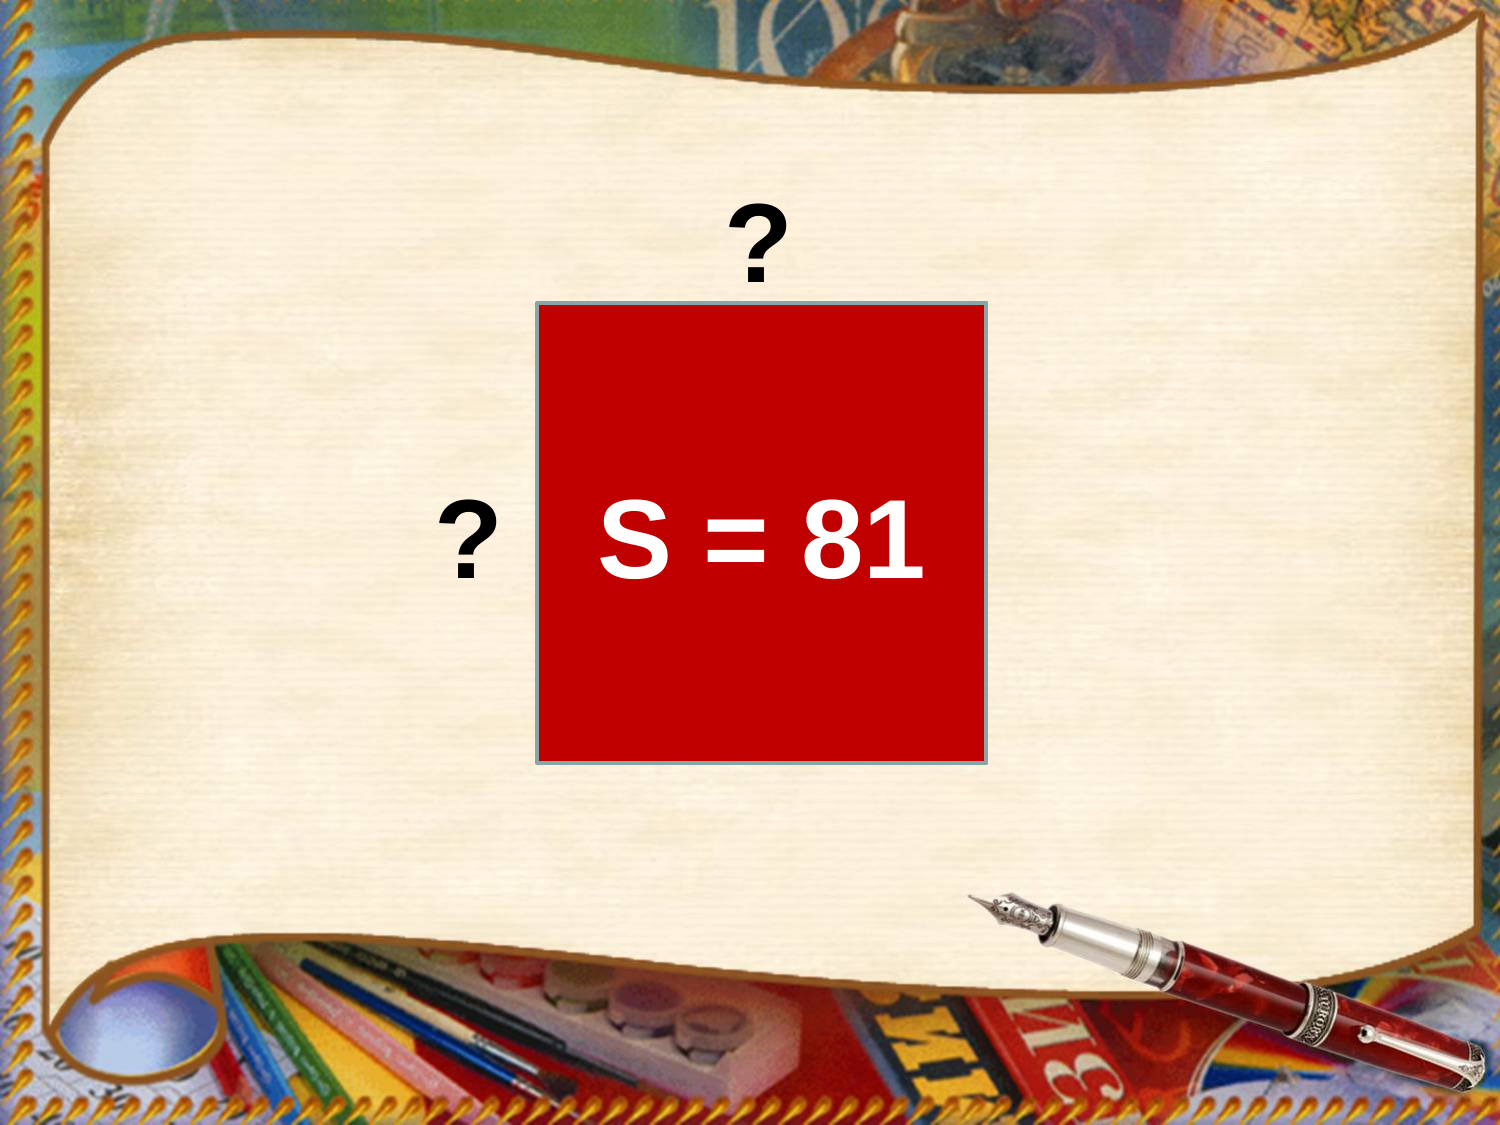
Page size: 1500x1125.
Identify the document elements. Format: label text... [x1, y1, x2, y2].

picture [0, 0, 1500, 1125]
text_box S = 81 [535, 301, 988, 765]
text_box ? [419, 458, 519, 608]
text_box ? [709, 162, 809, 313]
